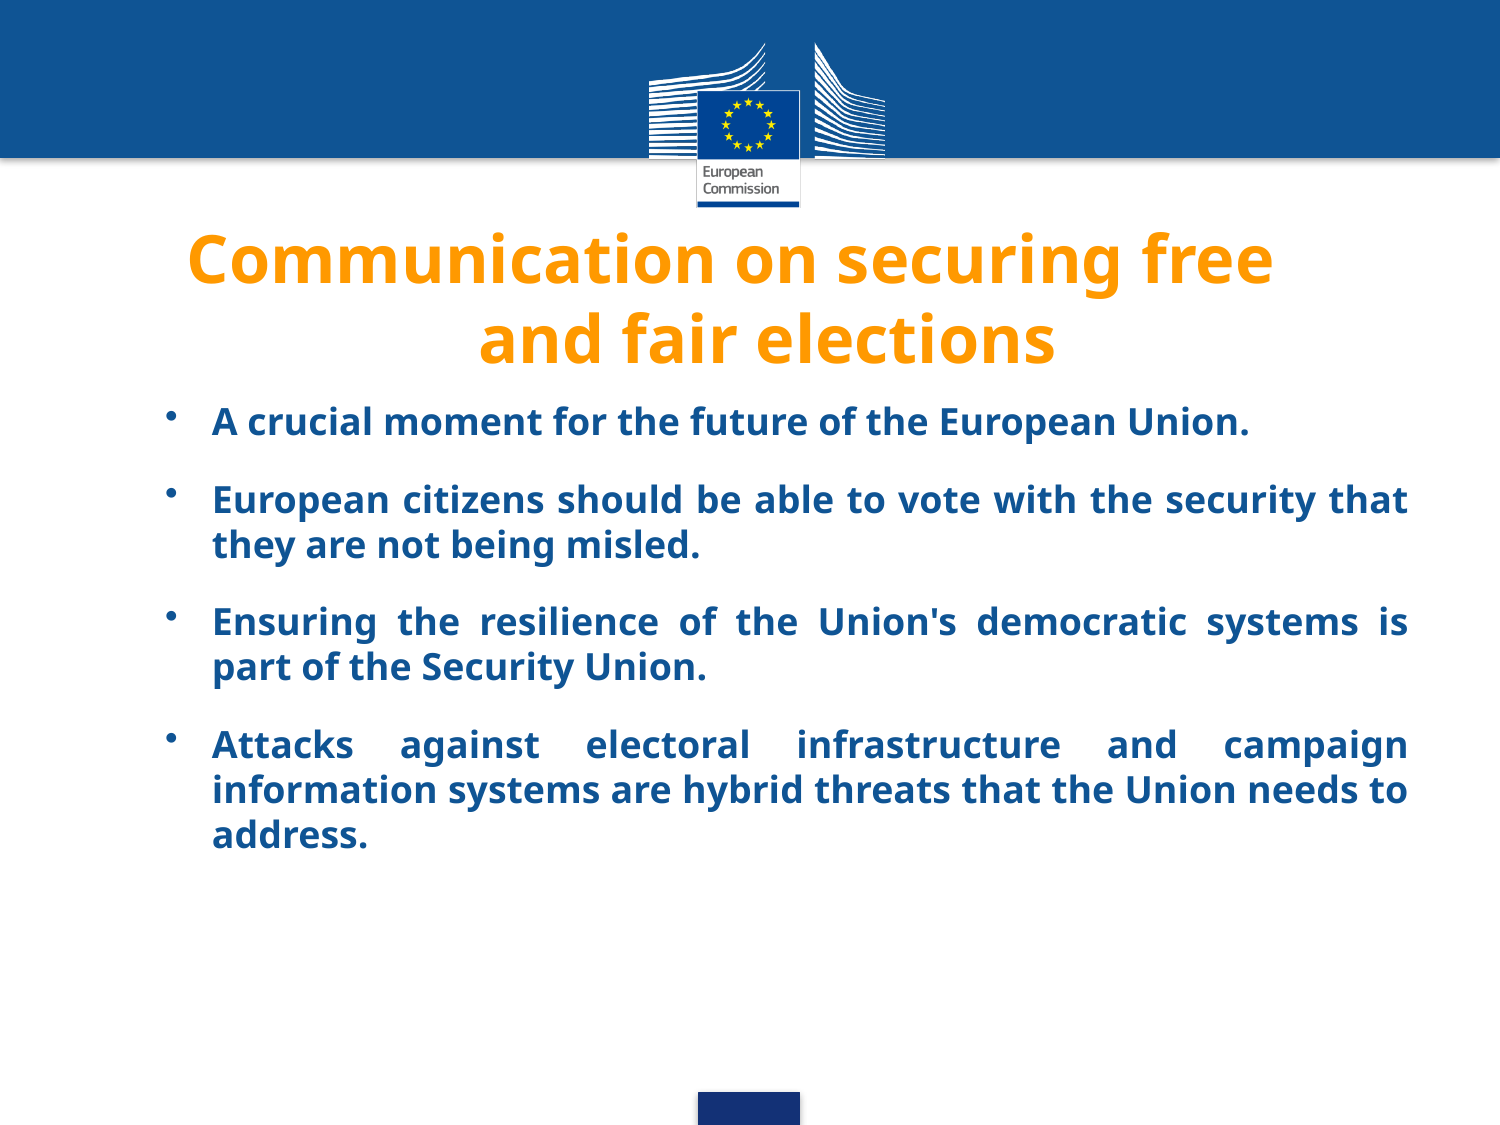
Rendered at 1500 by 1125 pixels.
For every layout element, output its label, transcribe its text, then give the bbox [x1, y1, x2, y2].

title Communication on securing free and fair elections [64, 219, 1415, 374]
picture [649, 42, 885, 208]
list A crucial moment for the future of the European Union. European citizens should be able to vote with the security that they are not being misled. Ensuring the resilience of the Union's democratic systems is part of the Security Union. Attacks against electoral infrastructure and campaign information systems are hybrid threats that the Union needs to address. [75, 338, 1425, 1047]
